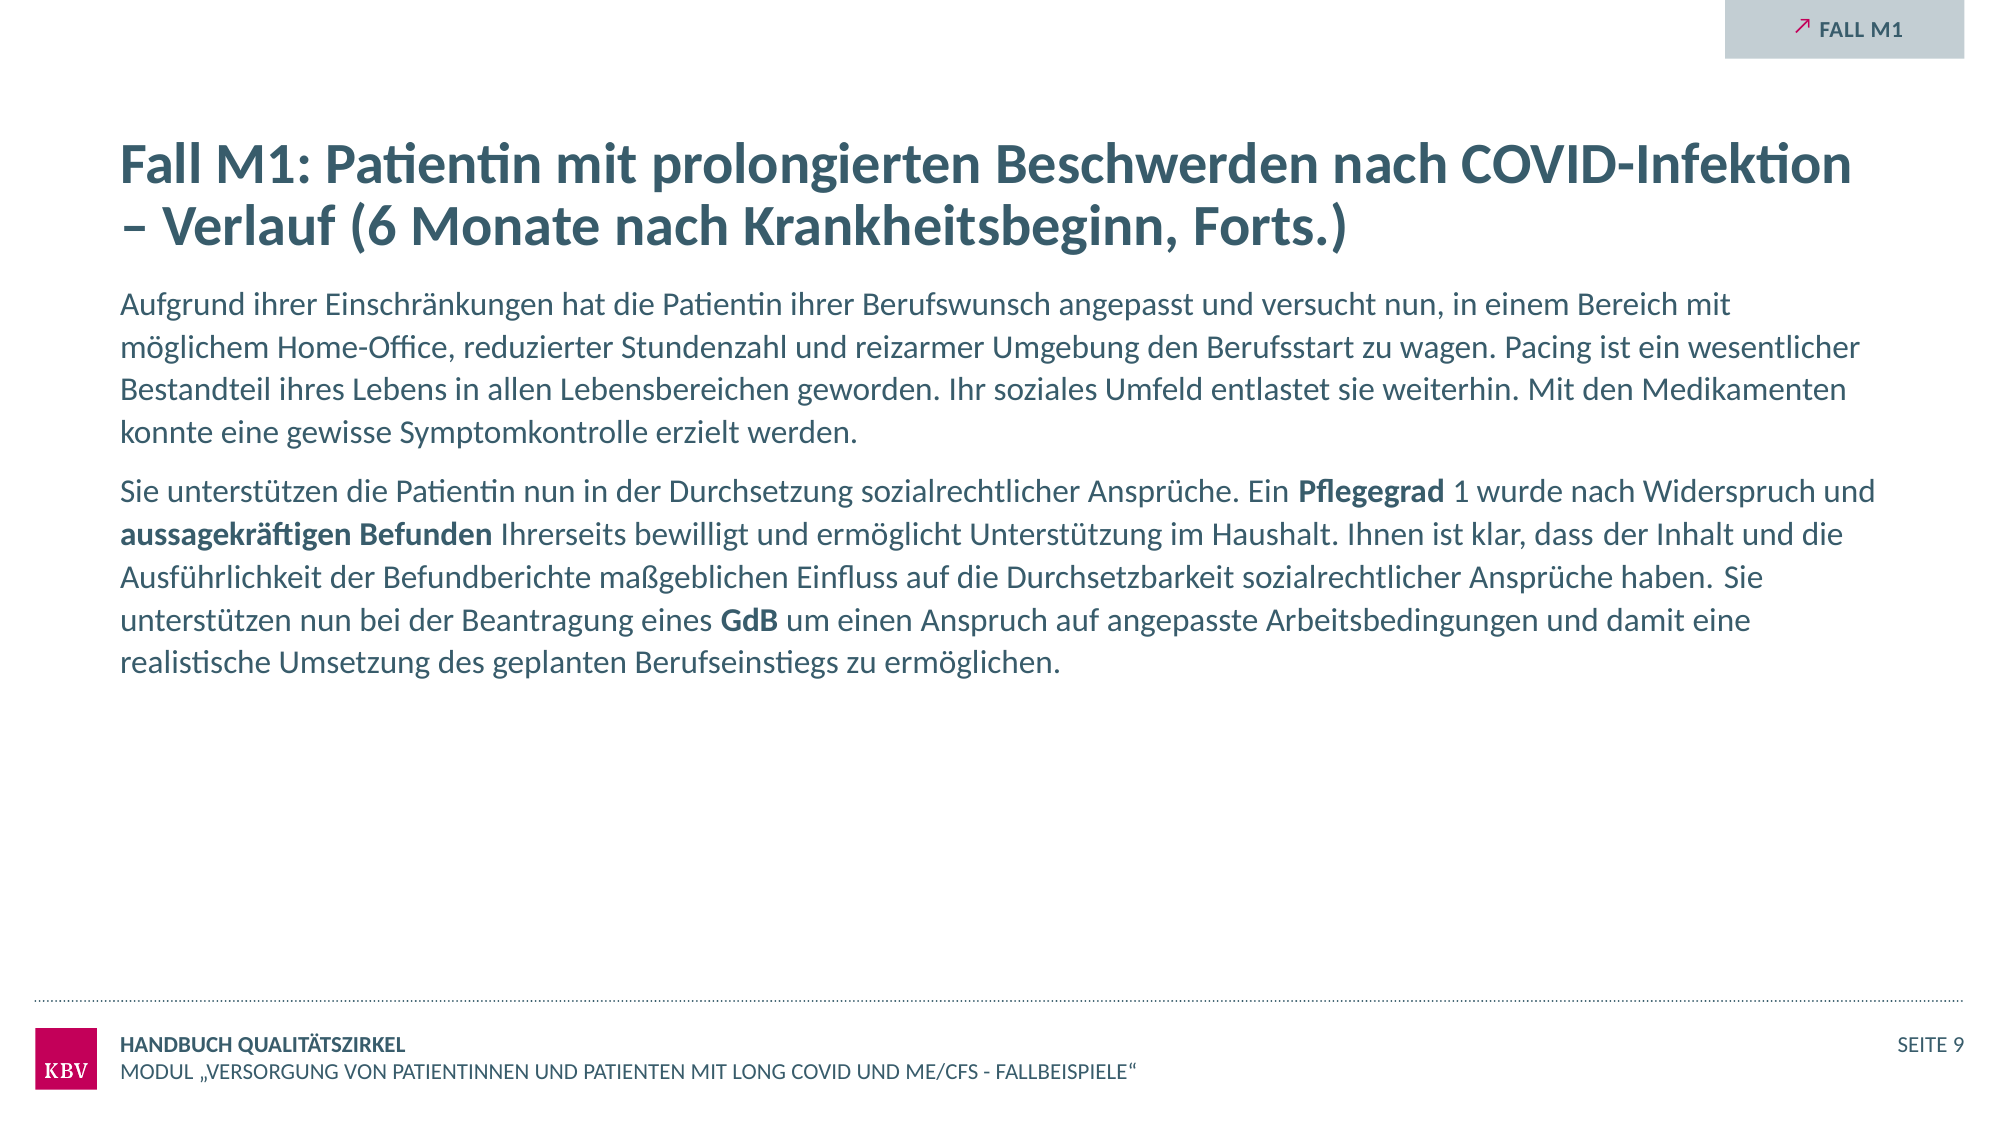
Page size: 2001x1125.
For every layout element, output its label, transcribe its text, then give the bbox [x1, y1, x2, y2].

list Aufgrund ihrer Einschränkungen hat die Patientin ihrer Berufswunsch angepasst und versucht nun, in einem Bereich mit möglichem Home-Office, reduzierter Stundenzahl und reizarmer Umgebung den Berufsstart zu wagen. Pacing ist ein wesentlicher Bestandteil ihres Lebens in allen Lebensbereichen geworden. Ihr soziales Umfeld entlastet sie weiterhin. Mit den Medikamenten konnte eine gewisse Symptomkontrolle erzielt werden. Sie unterstützen die Patientin nun in der Durchsetzung sozialrechtlicher Ansprüche. Ein Pflegegrad 1 wurde nach Widerspruch und aussagekräftigen Befunden Ihrerseits bewilligt und ermöglicht Unterstützung im Haushalt. Ihnen ist klar, dass der Inhalt und die Ausführlichkeit der Befundberichte maßgeblichen Einfluss auf die Durchsetzbarkeit sozialrechtlicher Ansprüche haben. Sie unterstützen nun bei der Beantragung eines GdB um einen Anspruch auf angepasste Arbeitsbedingungen und damit eine realistische Umsetzung des geplanten Berufseinstiegs zu ermöglichen. [120, 279, 1880, 802]
list Fall M1 [1725, 0, 1965, 59]
slide_number Seite 9 [1787, 1030, 1965, 1057]
slide_number Modul „Versorgung von Patientinnen und Patienten mit Long COVID und ME/CFS - Fallbeispiele“ [120, 1057, 1668, 1084]
title Fall M1: Patientin mit prolongierten Beschwerden nach COVID-Infektion – Verlauf (6 Monate nach Krankheitsbeginn, Forts.) [120, 133, 1880, 205]
footer Handbuch Qualitätszirkel [120, 1030, 1668, 1057]
